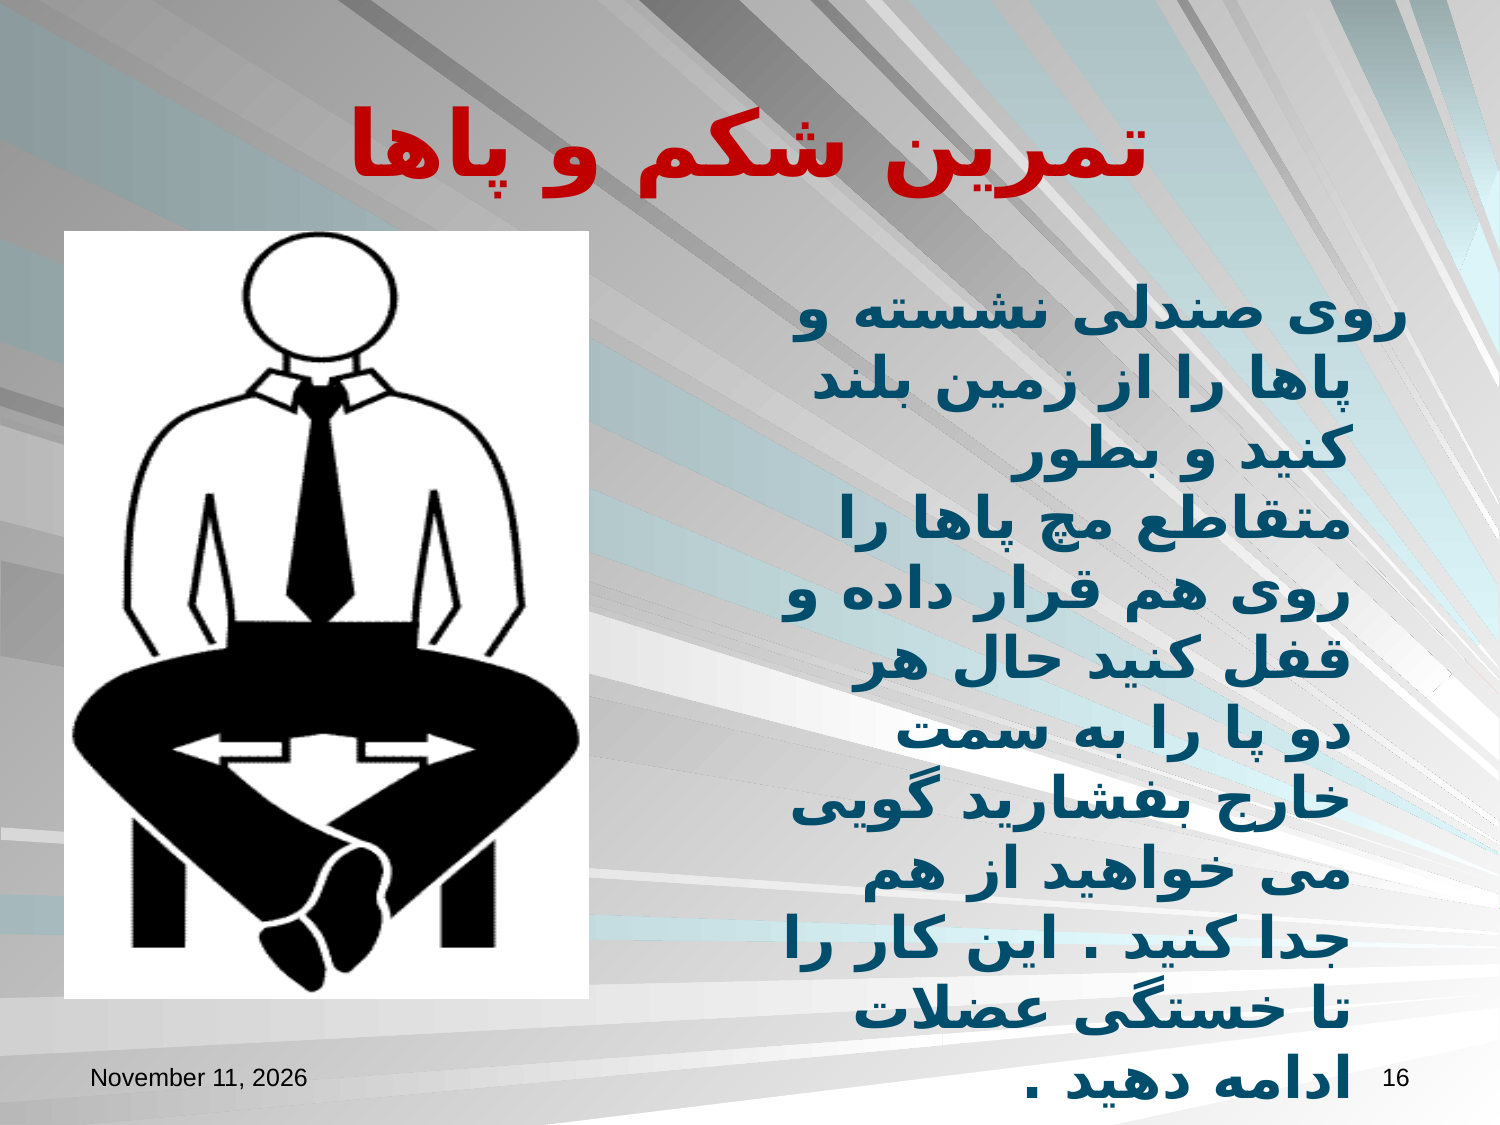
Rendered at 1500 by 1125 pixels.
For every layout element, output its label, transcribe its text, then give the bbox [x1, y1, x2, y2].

slide_number 16 [1074, 1023, 1426, 1100]
title تمرین شکم و پاها [74, 45, 1426, 234]
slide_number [74, 1023, 426, 1100]
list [64, 231, 589, 1000]
list روی صندلی نشسته و پاها را از زمین بلند کنید و بطور متقاطع مچ پاها را روی هم قرار داده و قفل کنید حال هر دو پا را به سمت خارج بفشارید گویی می خواهید از هم جدا کنید . این کار را تا خستگی عضلات ادامه دهید . [762, 262, 1426, 1006]
